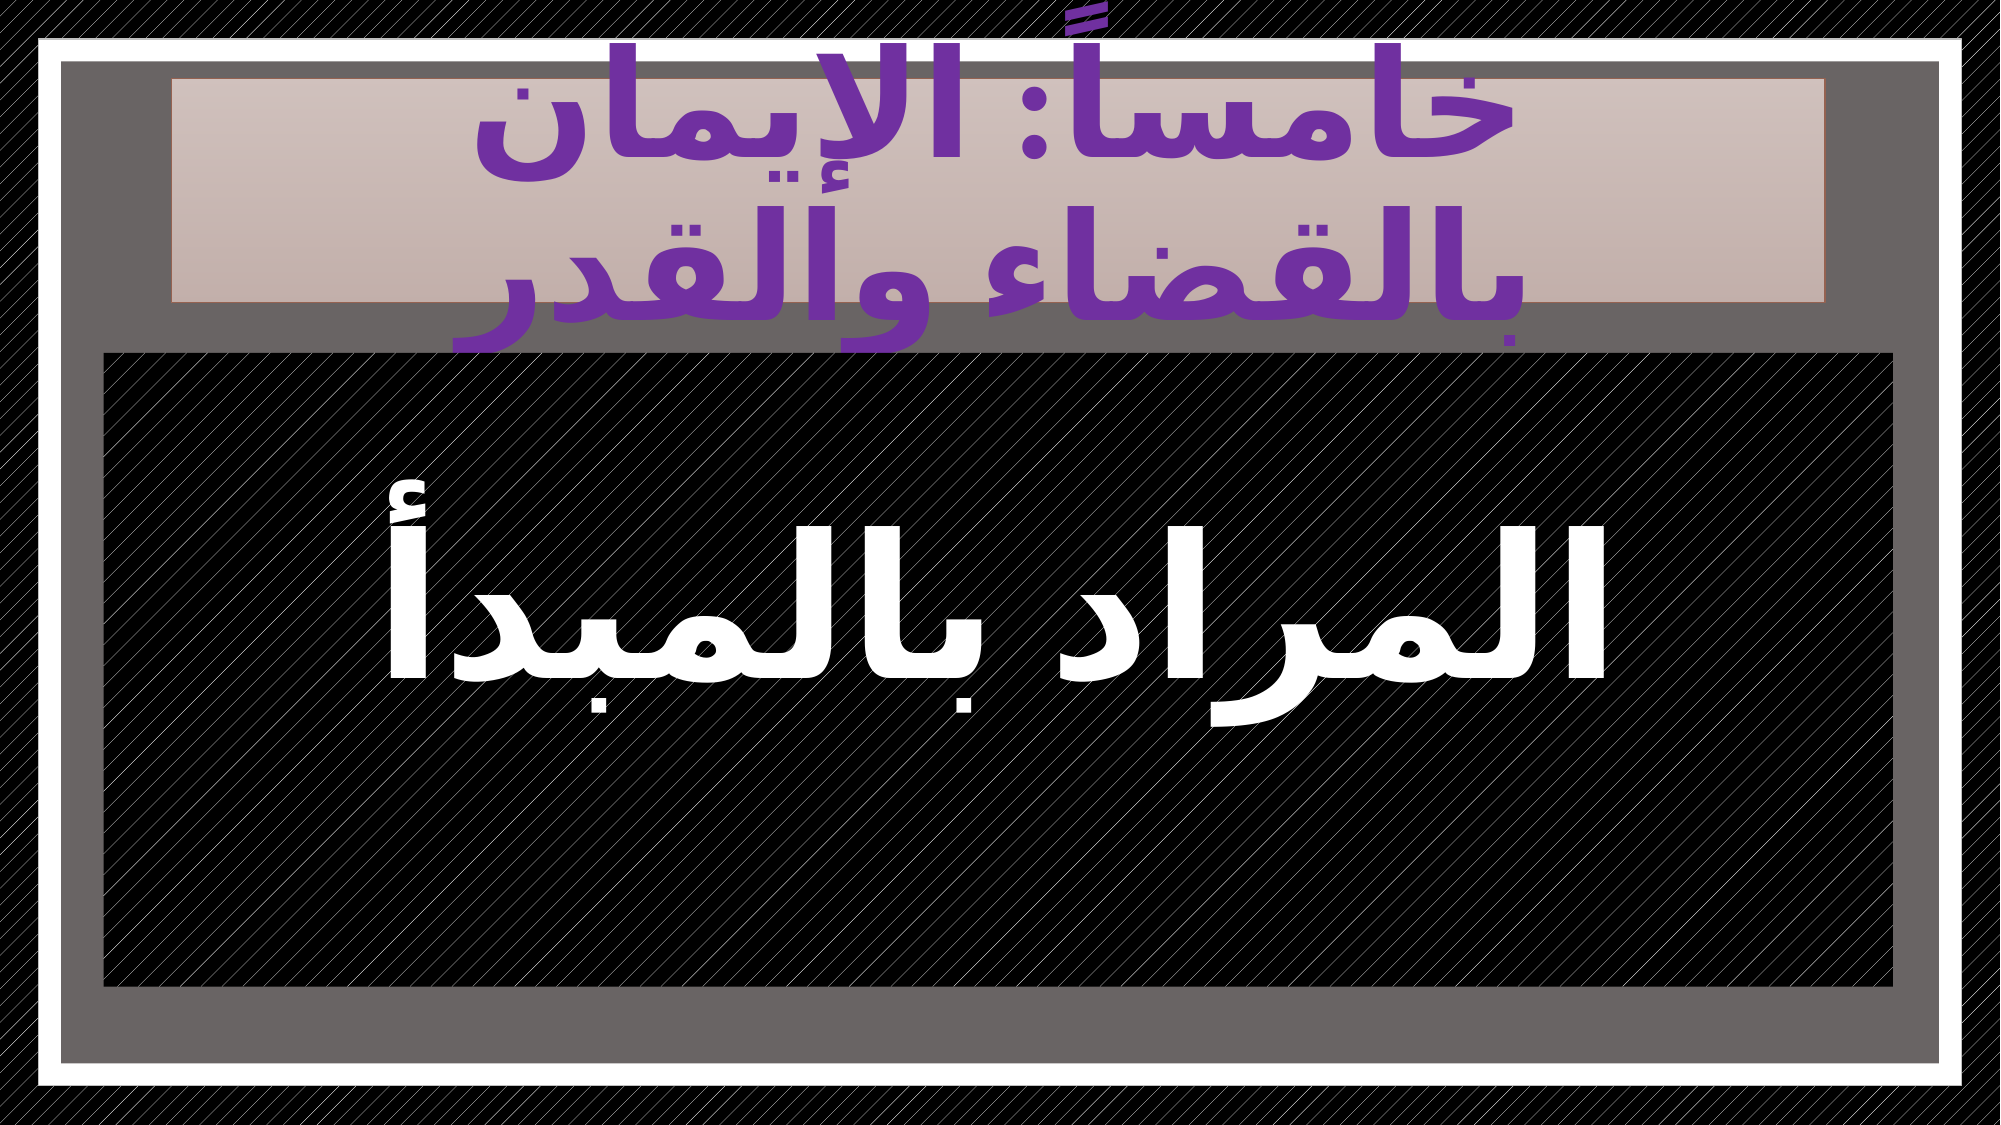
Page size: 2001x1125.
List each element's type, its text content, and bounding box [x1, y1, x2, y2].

list المراد بالمبدأ [103, 352, 1893, 987]
title خامساً: الإيمان بالقضاء والقدر [171, 78, 1826, 303]
